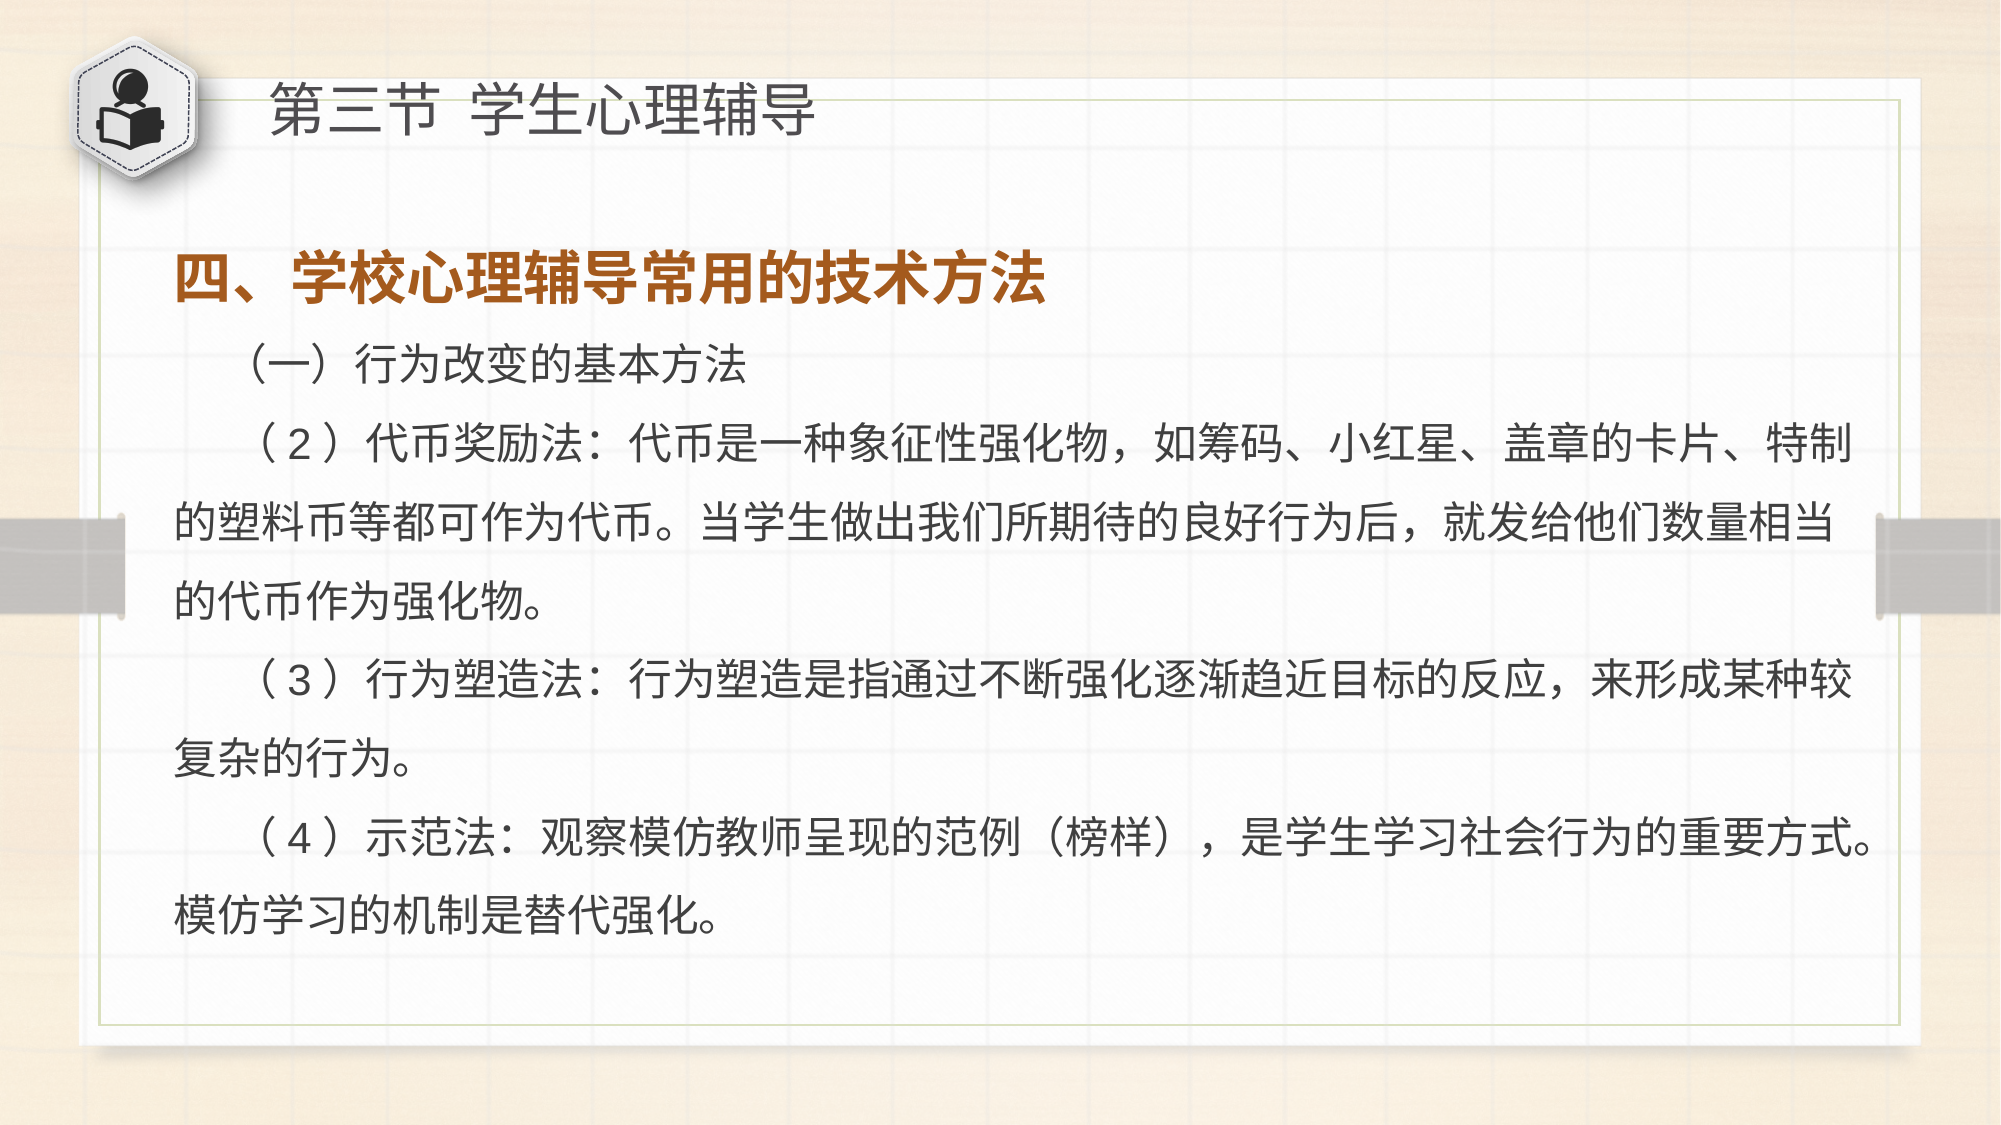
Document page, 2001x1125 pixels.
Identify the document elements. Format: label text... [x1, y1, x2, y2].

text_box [61, 43, 206, 173]
text_box 四、学校心理辅导常用的技术方法 （一）行为改变的基本方法 （2）代币奖励法：代币是一种象征性强化物，如筹码、小红星、盖章的卡片、特制的塑料币等都可作为代币。当学生做出我们所期待的良好行为后，就发给他们数量相当的代币作为强化物。 （3）行为塑造法：行为塑造是指通过不断强化逐渐趋近目标的反应，来形成某种较复杂的行为。 （4）示范法：观察模仿教师呈现的范例（榜样），是学生学习社会行为的重要方式。模仿学习的机制是替代强化。 [159, 198, 1879, 948]
text_box 第三节 学生心理辅导 [253, 65, 1660, 150]
picture [0, 0, 2001, 1125]
